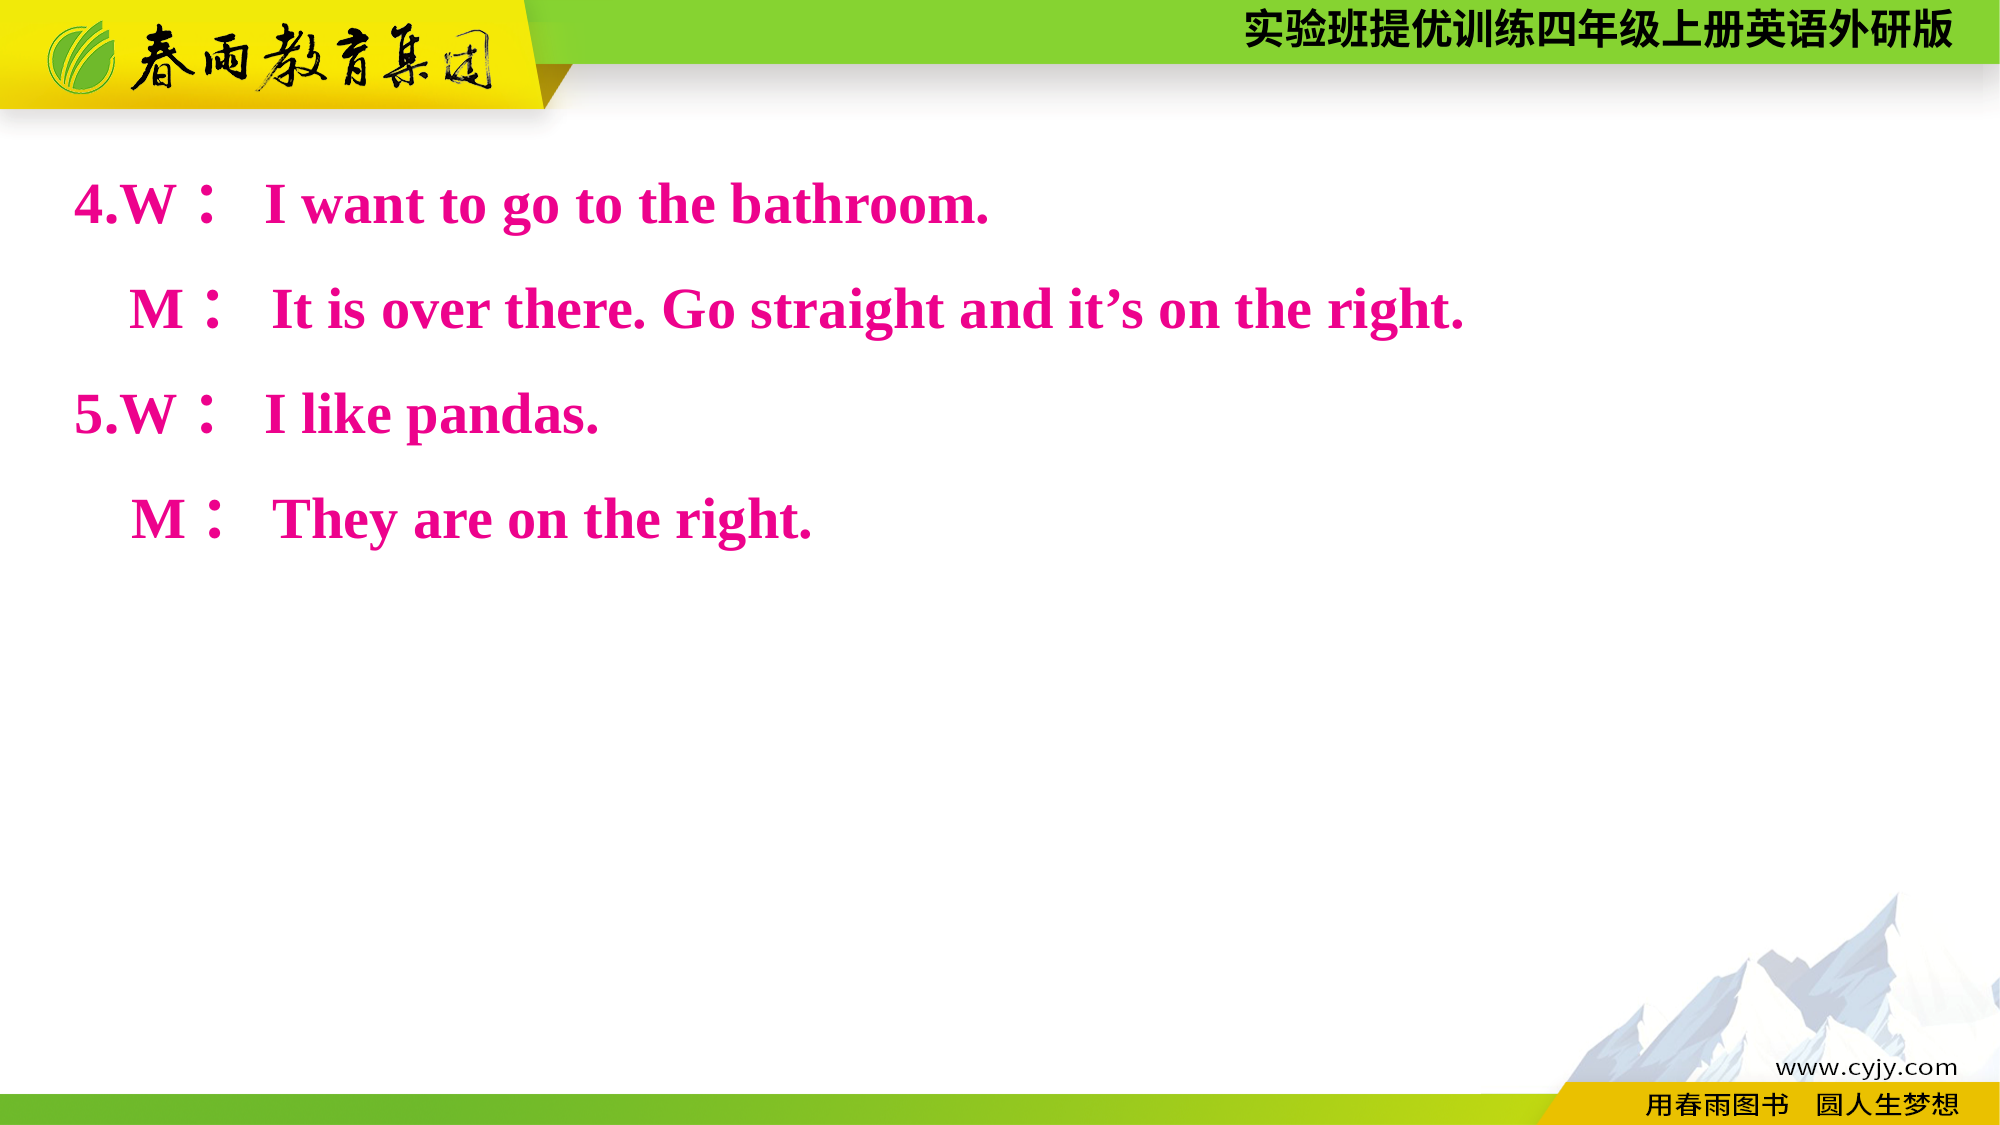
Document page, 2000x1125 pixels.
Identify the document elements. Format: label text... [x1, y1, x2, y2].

picture [0, 0, 2000, 1125]
list 4.W：I want to go to the bathroom. M：It is over there. Go straight and it’s on the right. 5.W：I like pandas. M：They are on the right. [59, 122, 1944, 562]
